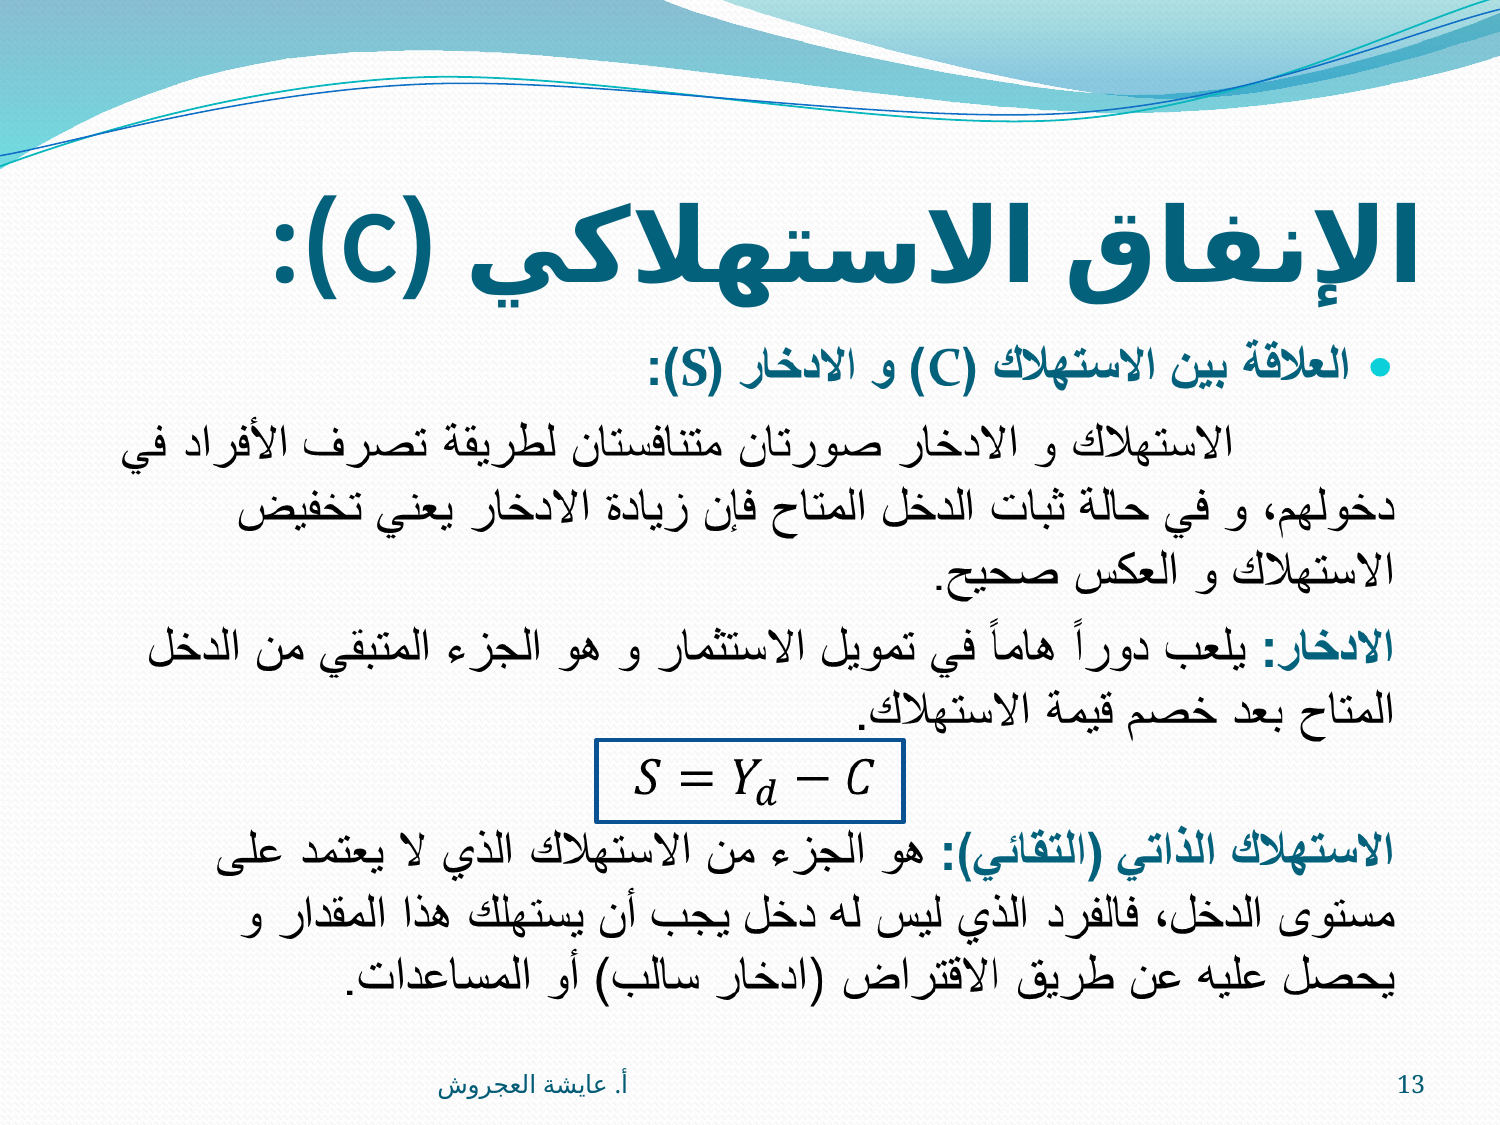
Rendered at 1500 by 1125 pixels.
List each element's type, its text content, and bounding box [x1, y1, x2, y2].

text_box [594, 738, 906, 824]
title الإنفاق الاستهلاكي (C): [75, 115, 1425, 303]
slide_number 13 [1299, 1042, 1425, 1103]
list [75, 317, 1425, 1038]
footer أ. عايشة العجروش [437, 1042, 988, 1103]
